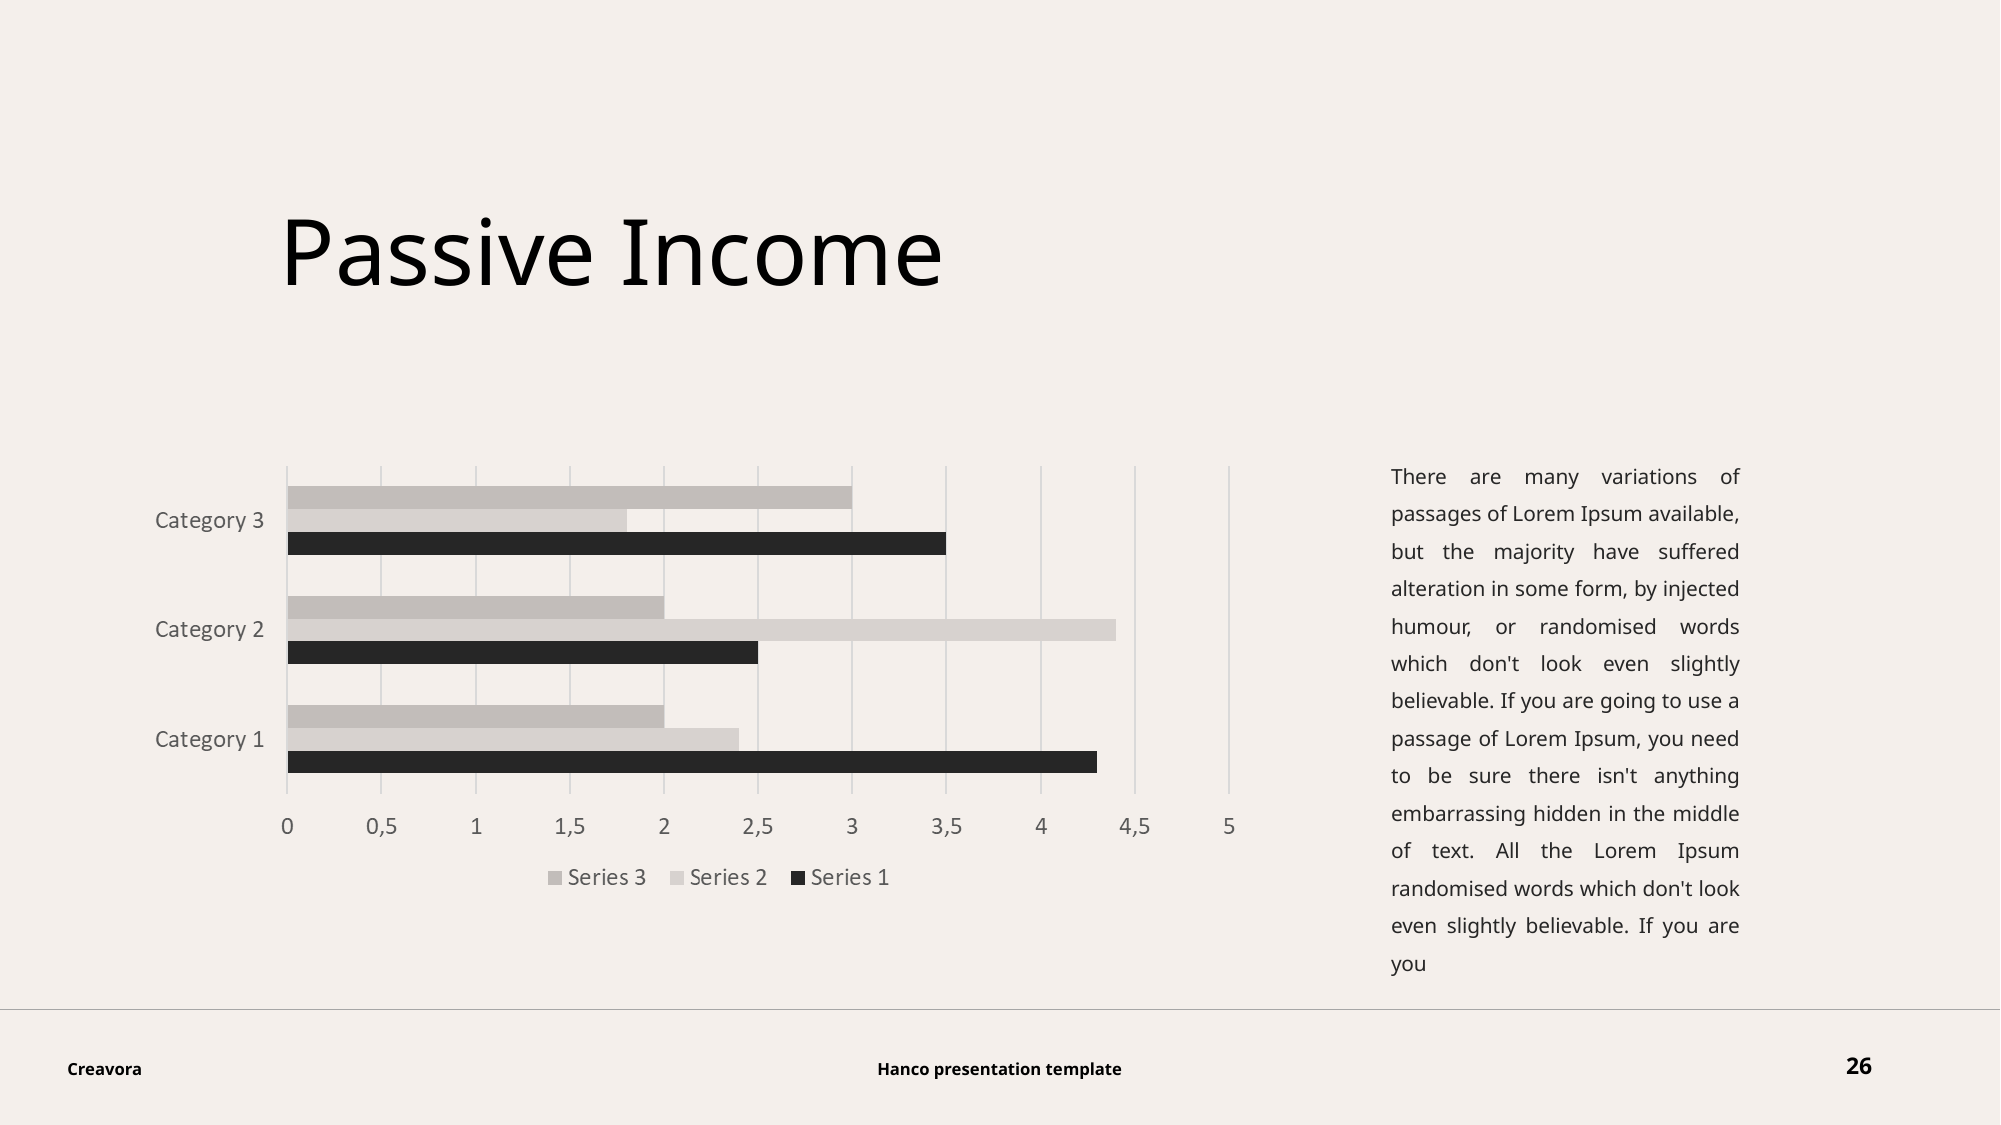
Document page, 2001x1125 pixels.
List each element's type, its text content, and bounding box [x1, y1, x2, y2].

text_box Hanco presentation template [757, 1051, 1243, 1087]
text_box Passive Income [265, 186, 983, 312]
text_box Creavora [0, 1051, 210, 1087]
text_box 26 [1754, 1044, 1964, 1087]
text_box There are many variations of passages of Lorem Ipsum available, but the majority have suffered alteration in some form, by injected humour, or randomised words which don't look even slightly believable. If you are going to use a passage of Lorem Ipsum, you need to be sure there isn't anything embarrassing hidden in the middle of text. All the Lorem Ipsum randomised words which don't look even slightly believable. If you are you [1376, 443, 1755, 983]
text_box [131, 434, 1267, 918]
